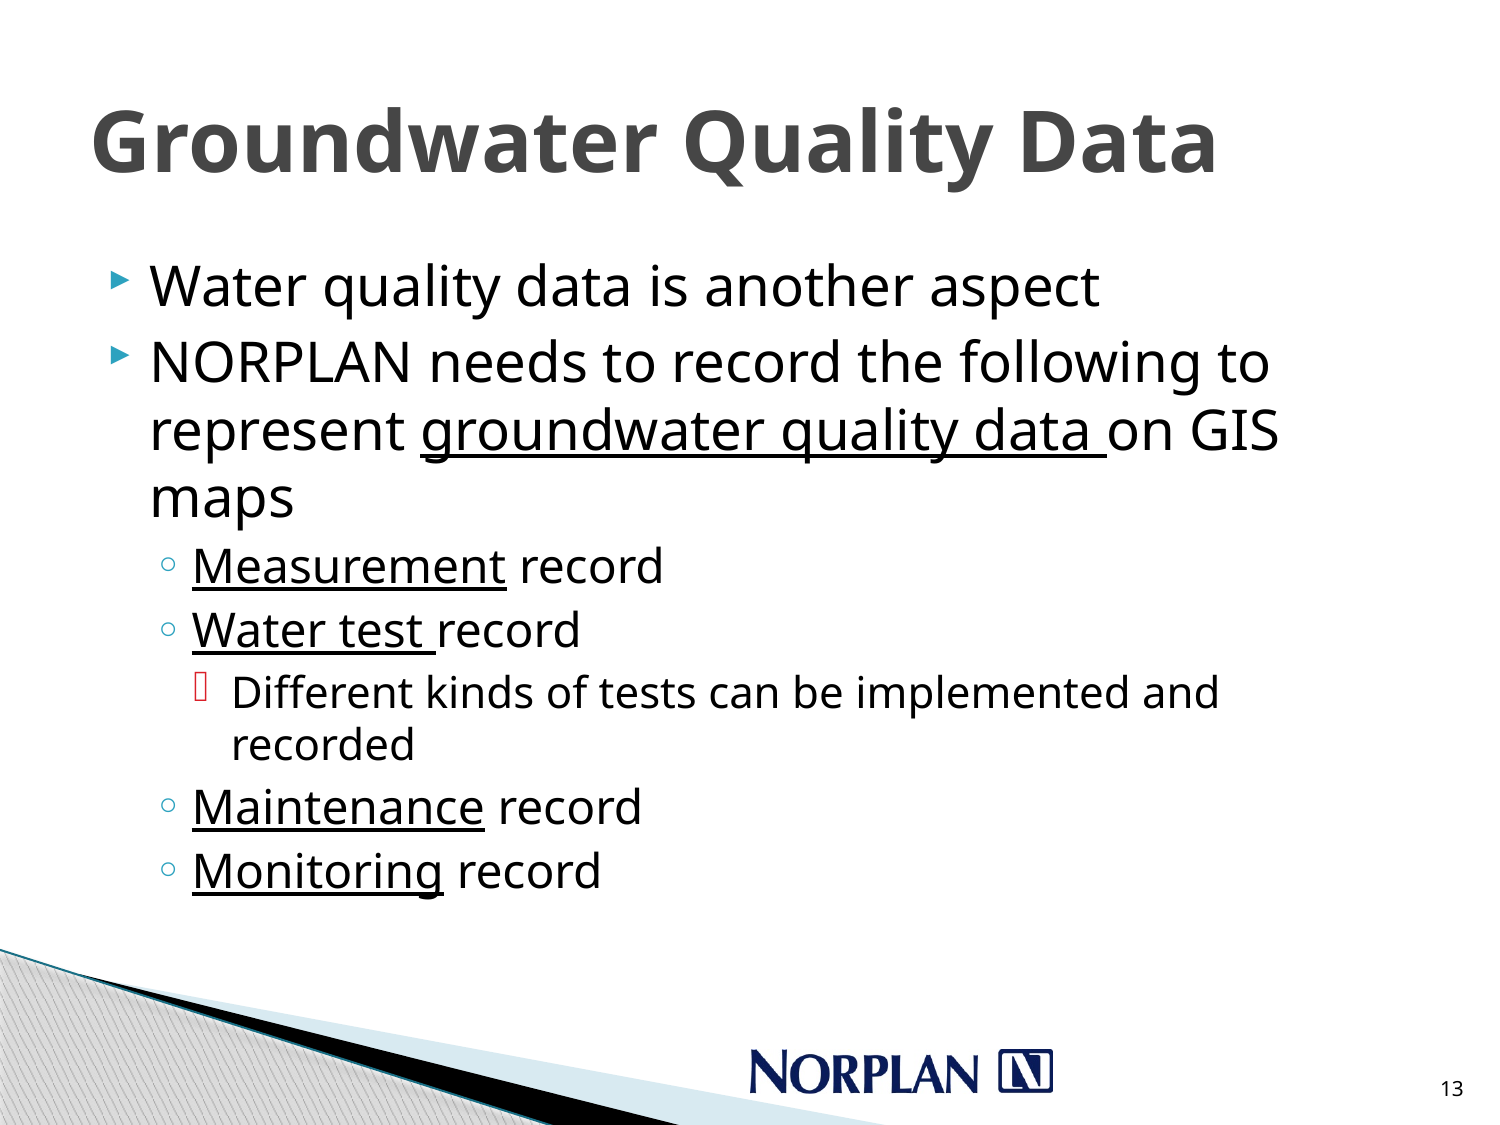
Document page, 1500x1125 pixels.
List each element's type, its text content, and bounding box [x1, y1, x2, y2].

list Water quality data is another aspect NORPLAN needs to record the following to represent groundwater quality data on GIS maps Measurement record Water test record Different kinds of tests can be implemented and recorded Maintenance record Monitoring record [75, 243, 1425, 986]
picture [750, 1049, 1053, 1094]
slide_number 13 [1418, 1051, 1479, 1112]
title Groundwater Quality Data [75, 45, 1425, 233]
